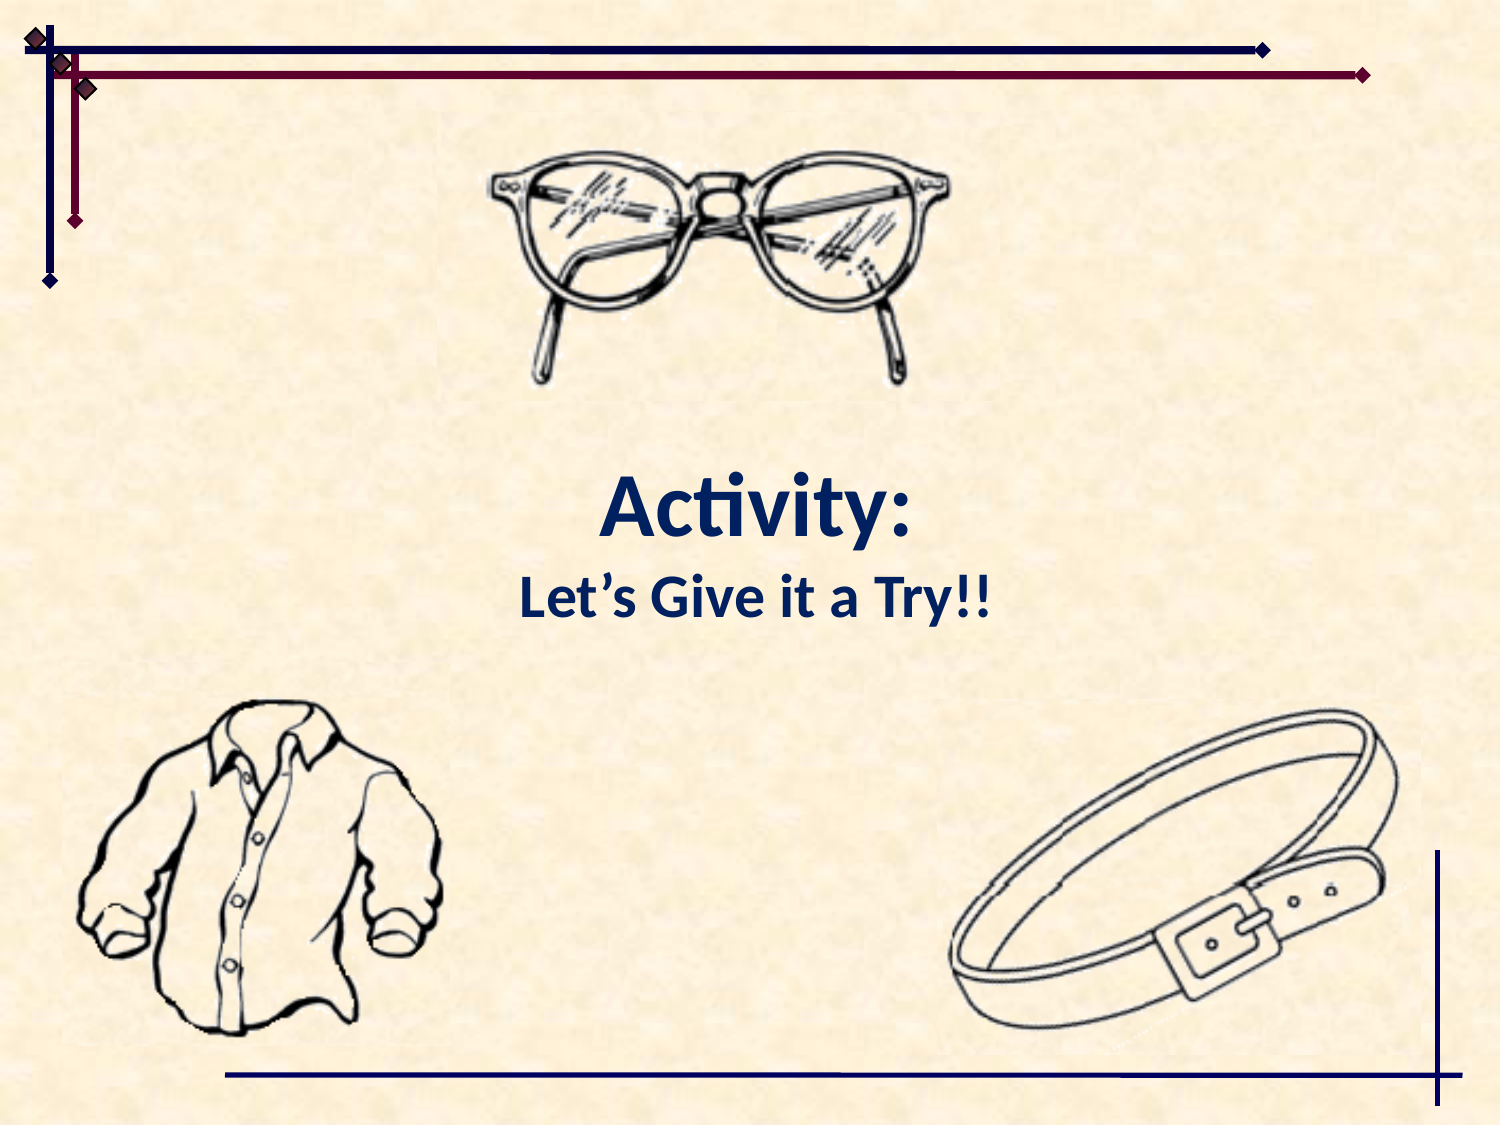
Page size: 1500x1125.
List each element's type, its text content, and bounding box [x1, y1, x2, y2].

title Activity: Let’s Give it a Try!! [174, 437, 1339, 638]
picture [0, 0, 1500, 1125]
